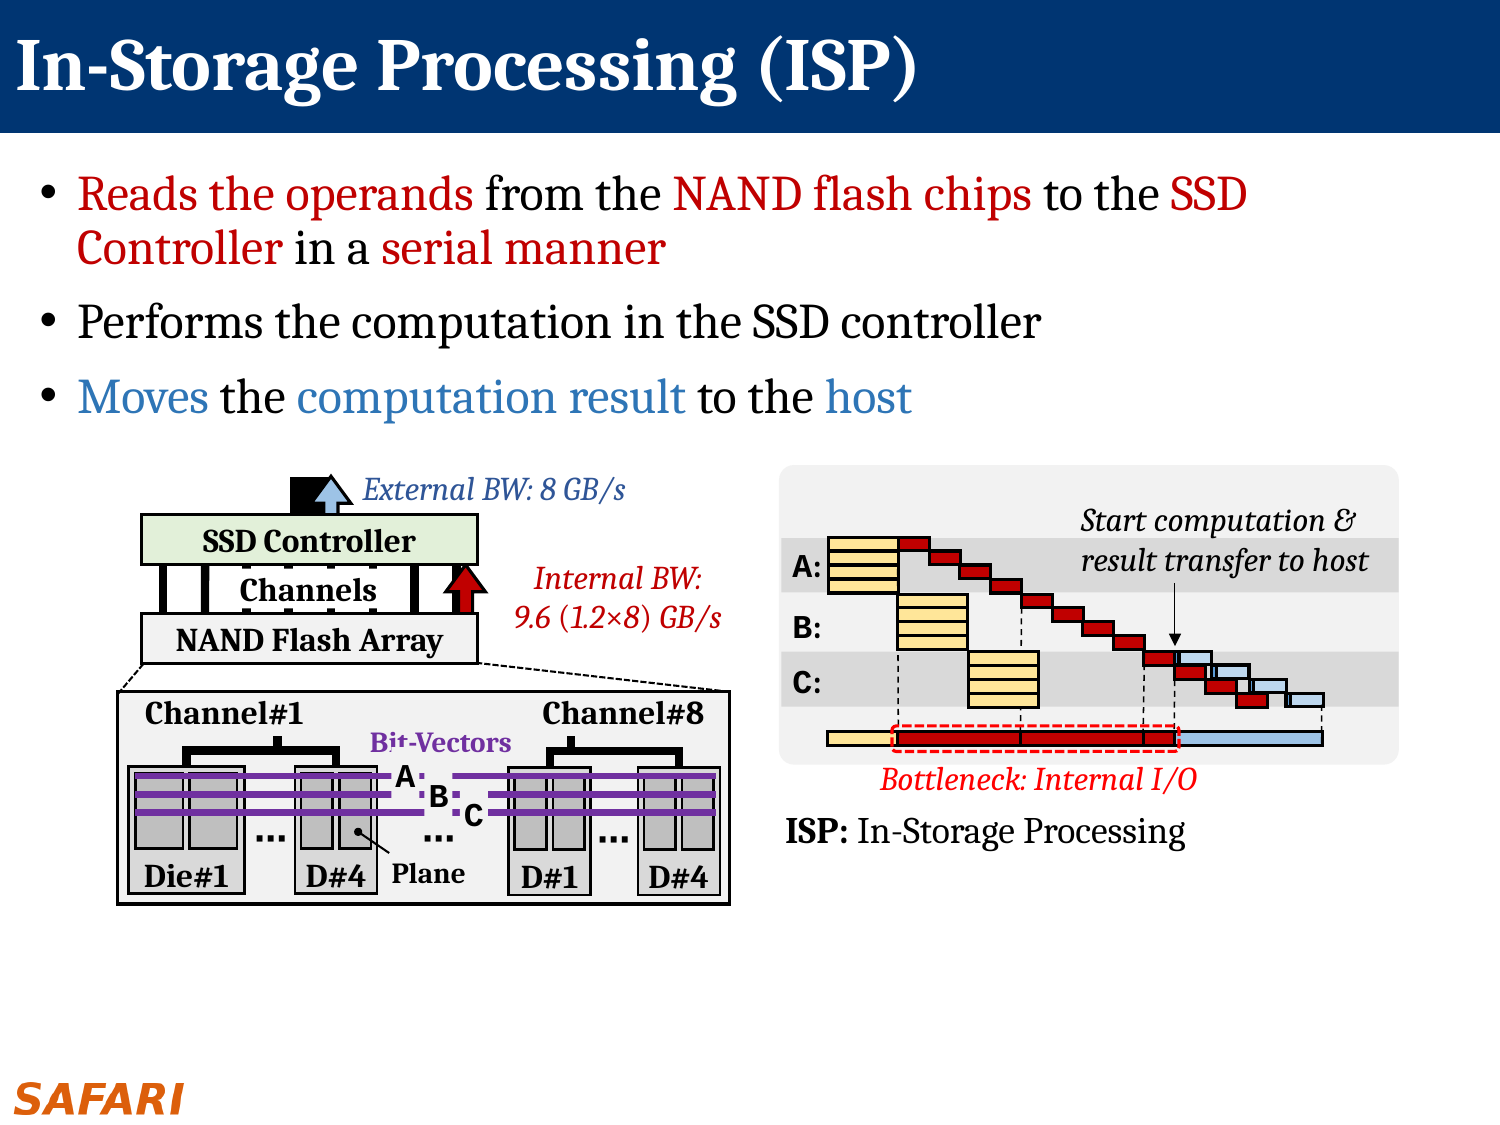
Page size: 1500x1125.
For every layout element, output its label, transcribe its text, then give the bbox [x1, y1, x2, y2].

text_box [968, 692, 1020, 708]
text_box C [459, 785, 488, 794]
text_box [1145, 708, 1174, 725]
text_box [544, 741, 577, 763]
text_box A: [721, 536, 893, 591]
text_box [291, 777, 322, 781]
text_box [1022, 708, 1143, 725]
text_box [508, 795, 591, 812]
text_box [1211, 664, 1250, 679]
text_box Bottleneck: Internal I/O [865, 749, 1213, 805]
text_box [1145, 666, 1174, 708]
text_box [1022, 651, 1040, 664]
text_box [899, 621, 969, 635]
title In-Storage Processing (ISP) [0, 0, 1500, 133]
text_box ⋯ [409, 820, 468, 847]
text_box B [424, 795, 453, 812]
text_box [1022, 692, 1040, 708]
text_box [508, 777, 591, 794]
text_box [609, 777, 641, 794]
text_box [128, 766, 245, 894]
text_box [291, 721, 322, 775]
text_box A [391, 795, 420, 802]
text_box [508, 767, 591, 775]
text_box [1022, 609, 1113, 651]
text_box [311, 474, 353, 513]
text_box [508, 813, 591, 896]
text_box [322, 766, 378, 775]
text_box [1285, 693, 1324, 707]
text_box [899, 635, 969, 651]
text_box [1179, 731, 1324, 746]
list Reads the operands from the NAND flash chips to the SSD Controller in a serial manner Performs the computation in the SSD controller Moves the computation result to the host [24, 159, 1476, 1043]
text_box C: [721, 652, 893, 708]
text_box [897, 537, 930, 552]
text_box [893, 550, 899, 564]
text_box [637, 767, 720, 896]
text_box [322, 691, 502, 765]
text_box [457, 566, 488, 612]
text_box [476, 662, 729, 692]
text_box Start computation & result transfer to host [1066, 490, 1385, 625]
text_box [295, 795, 378, 812]
text_box [969, 593, 1020, 651]
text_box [295, 813, 378, 894]
text_box [1213, 651, 1400, 708]
text_box [777, 463, 1400, 537]
text_box [968, 651, 1020, 664]
text_box External BW: 8 GB/s [347, 459, 940, 514]
text_box [968, 664, 1020, 678]
text_box [1204, 678, 1237, 694]
text_box [928, 550, 961, 566]
text_box [827, 578, 897, 594]
text_box Plane [364, 847, 494, 897]
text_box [1174, 651, 1212, 665]
text_box [117, 739, 730, 905]
text_box [1022, 593, 1053, 609]
text_box [1180, 708, 1400, 766]
text_box ⋯ [591, 822, 637, 855]
text_box A [391, 777, 420, 794]
text_box [893, 651, 897, 708]
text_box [609, 795, 641, 806]
text_box Internal BW: 9.6 (1.2×8) GB/s [485, 548, 751, 643]
text_box [968, 678, 1020, 692]
text_box [899, 593, 969, 607]
text_box ISP: In-Storage Processing [770, 798, 1229, 859]
text_box B [424, 766, 453, 775]
text_box B [424, 813, 453, 822]
text_box [959, 564, 992, 580]
text_box [777, 591, 897, 651]
text_box [1082, 625, 1115, 637]
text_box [609, 697, 641, 775]
text_box Channel#8 [502, 692, 745, 739]
text_box [1235, 692, 1268, 708]
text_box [216, 777, 248, 794]
text_box [1113, 635, 1146, 651]
text_box [1022, 678, 1040, 692]
text_box [990, 578, 1023, 594]
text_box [216, 705, 248, 775]
text_box [1175, 680, 1235, 708]
text_box [890, 724, 1181, 749]
text_box B: [721, 597, 893, 652]
text_box [1385, 537, 1400, 593]
text_box [899, 708, 1020, 725]
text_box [162, 558, 457, 613]
text_box [930, 537, 1066, 593]
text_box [355, 840, 392, 845]
text_box [1022, 664, 1040, 678]
text_box [1175, 708, 1321, 731]
text_box Channel#1 [103, 683, 346, 739]
text_box C [459, 795, 488, 812]
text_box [1249, 679, 1287, 693]
text_box [899, 651, 968, 708]
text_box ⋯ [245, 820, 295, 853]
text_box [1145, 651, 1173, 666]
text_box C [459, 813, 488, 841]
text_box [1115, 593, 1400, 651]
text_box [893, 537, 897, 550]
text_box [899, 607, 969, 621]
text_box [1175, 666, 1207, 680]
text_box [899, 552, 990, 593]
text_box SSD Controller [141, 513, 478, 566]
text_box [117, 663, 144, 694]
text_box [1053, 593, 1066, 607]
text_box [827, 731, 891, 746]
text_box [1040, 651, 1143, 708]
text_box [777, 708, 897, 766]
text_box B [424, 777, 453, 794]
picture [12, 1073, 190, 1125]
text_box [295, 777, 378, 794]
text_box [1051, 607, 1066, 622]
text_box NAND Flash Array [141, 612, 478, 665]
text_box A [391, 747, 420, 775]
text_box [893, 564, 899, 578]
text_box Bit-Vectors [355, 715, 527, 766]
